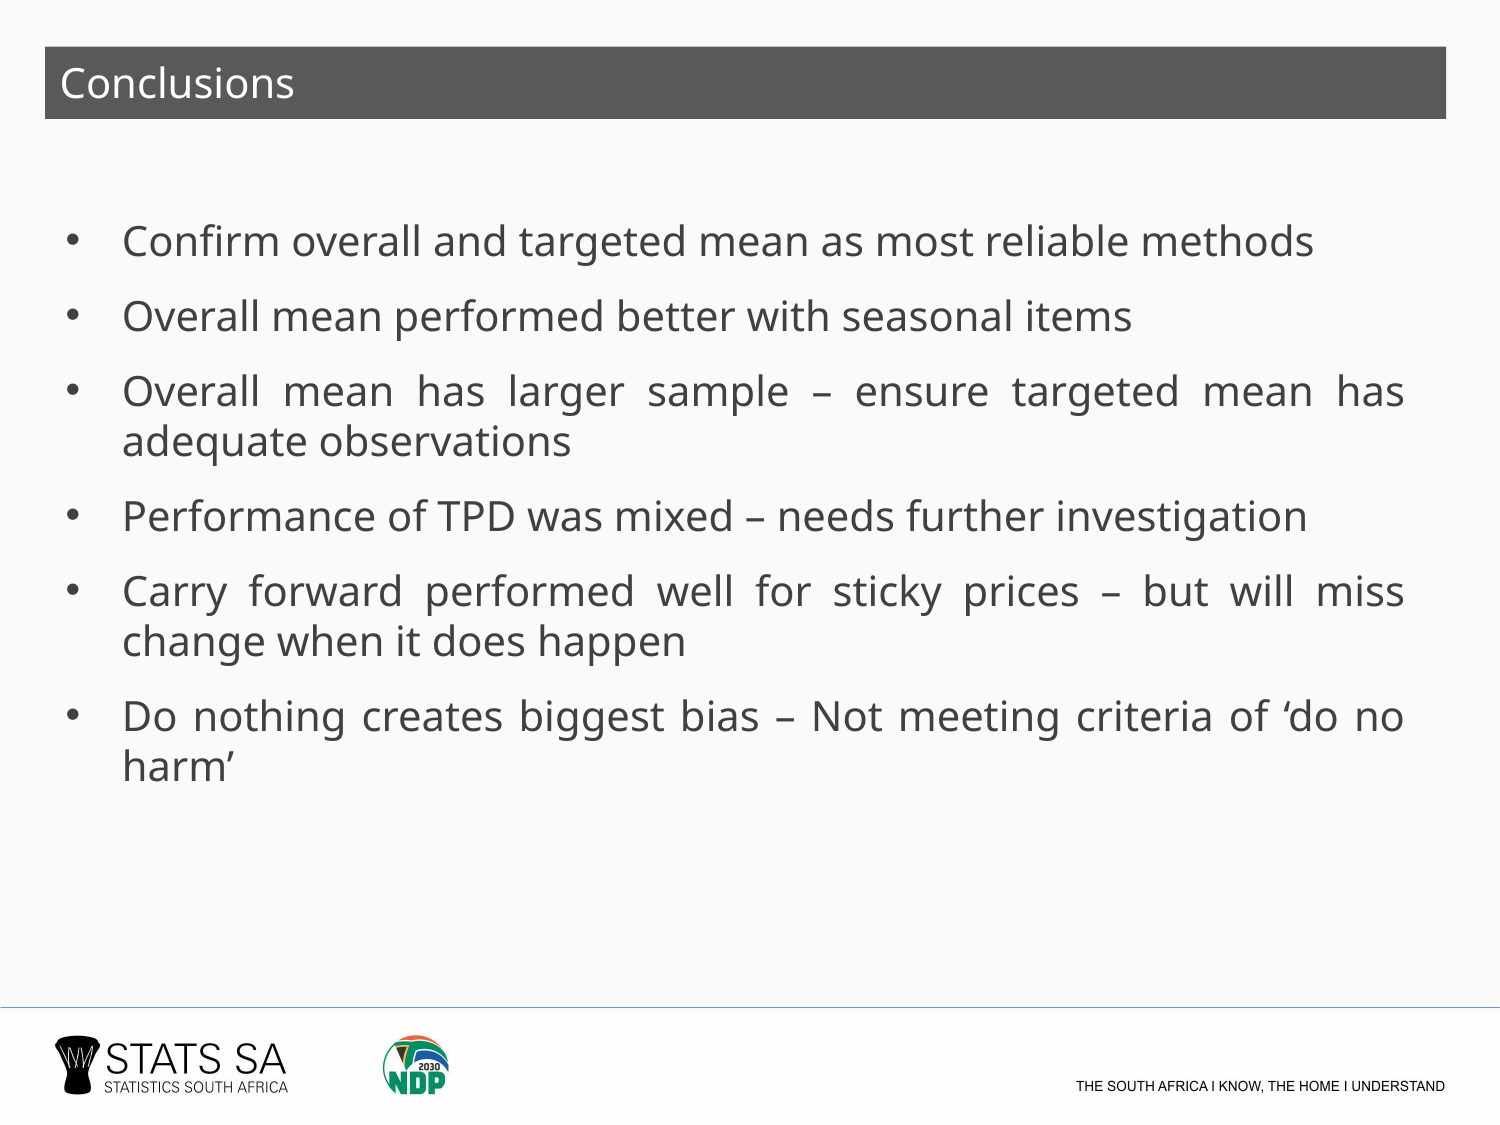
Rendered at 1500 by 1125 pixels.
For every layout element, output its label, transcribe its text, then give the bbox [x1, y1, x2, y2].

text_box Confirm overall and targeted mean as most reliable methods Overall mean performed better with seasonal items Overall mean has larger sample – ensure targeted mean has adequate observations Performance of TPD was mixed – needs further investigation Carry forward performed well for sticky prices – but will miss change when it does happen Do nothing creates biggest bias – Not meeting criteria of ‘do no harm’ [50, 207, 1421, 921]
picture [0, 1007, 1500, 1125]
text_box Conclusions [45, 46, 1447, 119]
